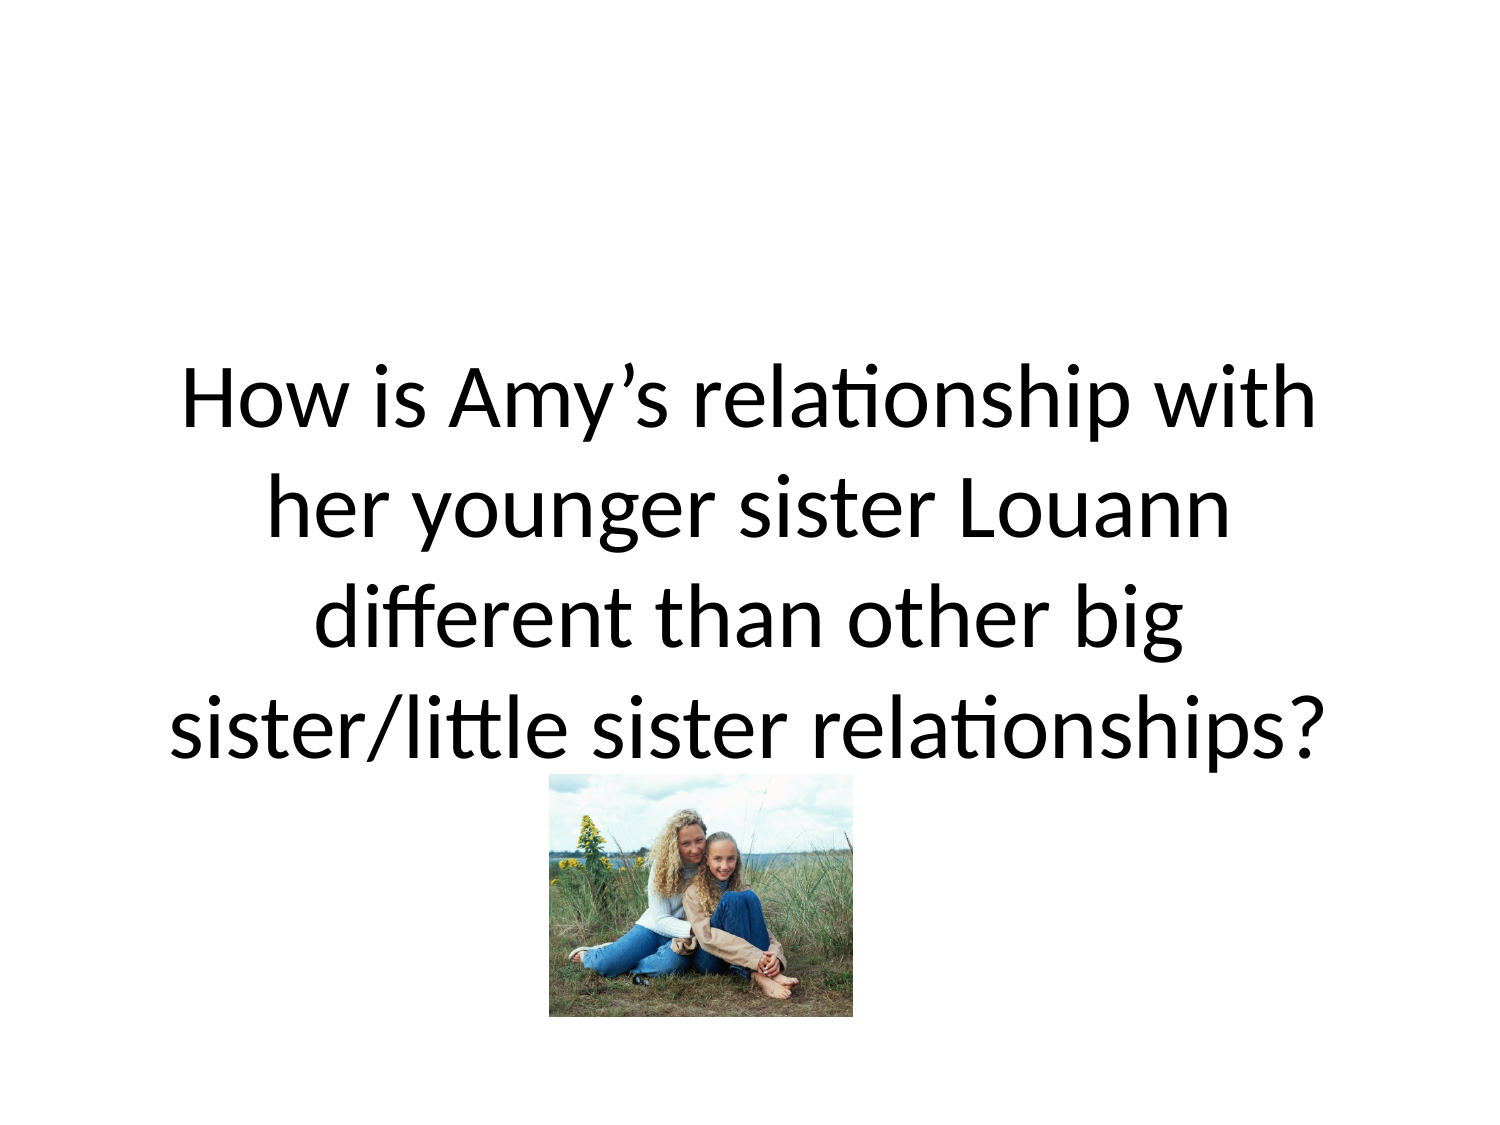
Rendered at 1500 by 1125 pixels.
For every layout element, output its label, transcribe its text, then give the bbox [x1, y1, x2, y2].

title How is Amy’s relationship with her younger sister Louann different than other big sister/little sister relationships? [112, 174, 1388, 938]
picture [549, 774, 853, 1018]
